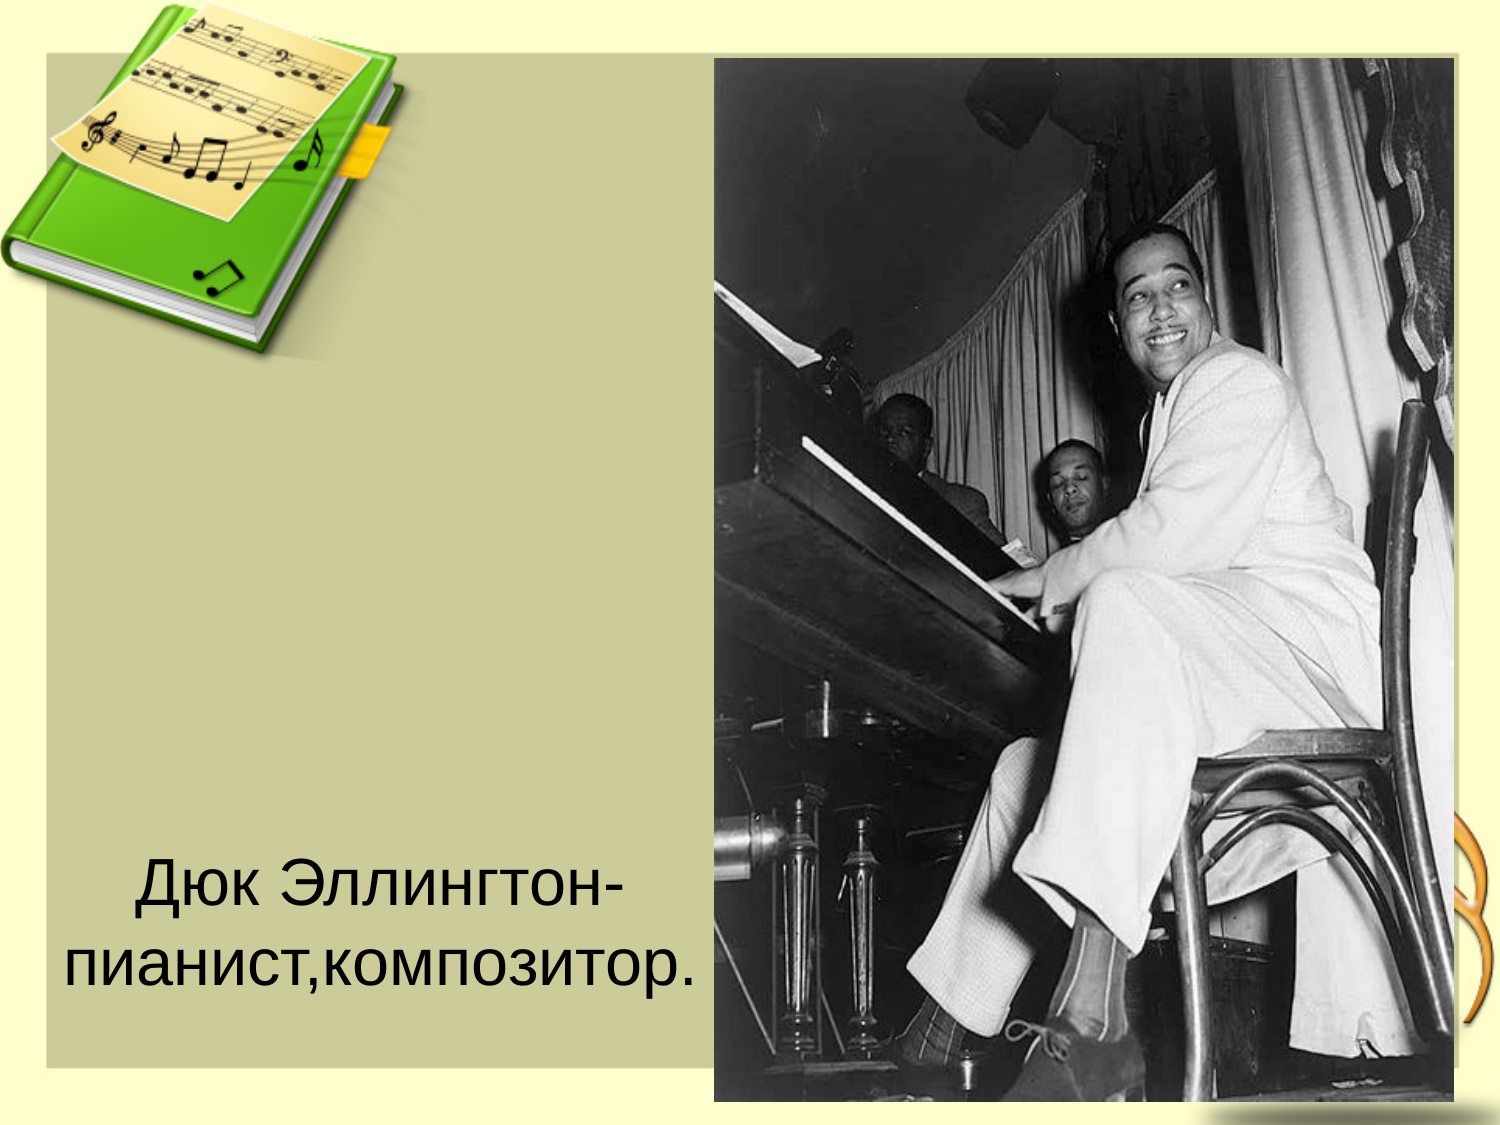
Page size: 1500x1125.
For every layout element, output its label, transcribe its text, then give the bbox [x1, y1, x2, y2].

subtitle Дюк Эллингтон-пианист,композитор. [46, 738, 708, 1079]
picture [0, 0, 1500, 1125]
